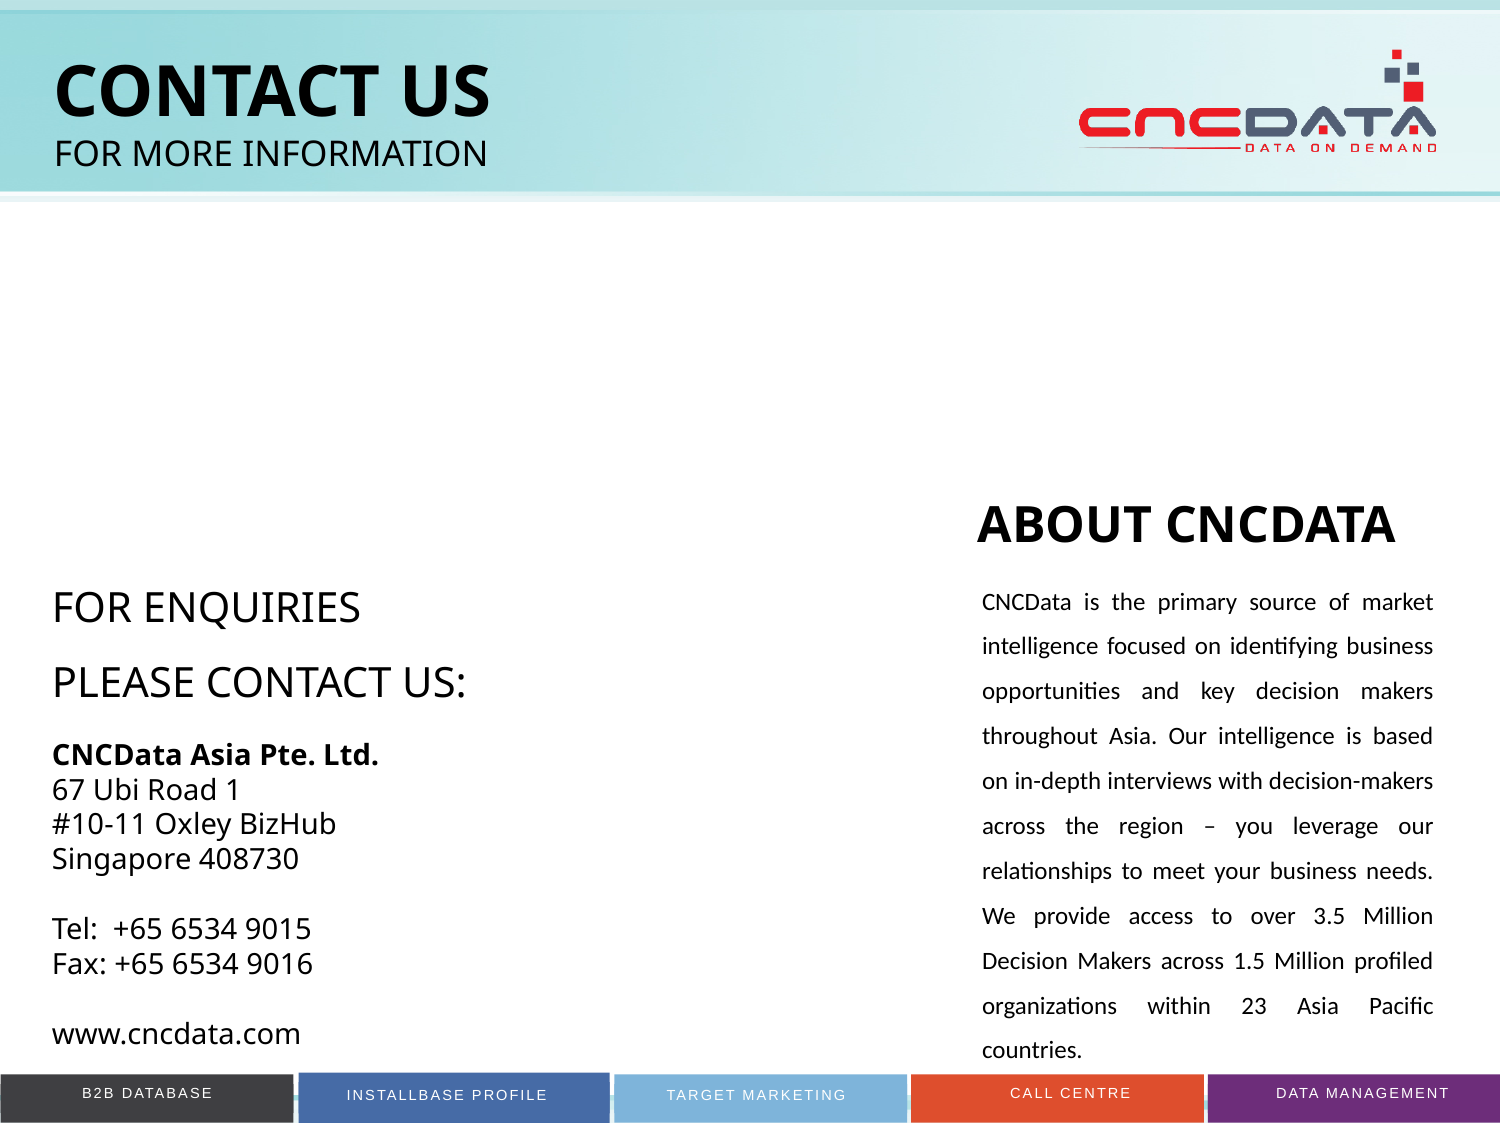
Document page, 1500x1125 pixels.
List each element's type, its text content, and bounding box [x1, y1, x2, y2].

text_box ABOUT CNCDATA [962, 439, 1429, 605]
picture [0, 0, 1500, 202]
title CONTACT US FOR MORE INFORMATION [38, 26, 1161, 192]
text_box For enquiries please contact us: [36, 533, 750, 729]
text_box CNCData Asia Pte. Ltd. 67 Ubi Road 1 #10-11 Oxley BizHub Singapore 408730 Tel: +65 6534 9015 Fax: +65 6534 9016 www.cncdata.com [37, 728, 664, 1058]
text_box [0, 1072, 1500, 1125]
text_box CNCData is the primary source of market intelligence focused on identifying business opportunities and key decision makers throughout Asia. Our intelligence is based on in-depth interviews with decision-makers across the region – you leverage our relationships to meet your business needs. We provide access to over 3.5 Million Decision Makers across 1.5 Million profiled organizations within 23 Asia Pacific countries. [967, 562, 1450, 1070]
